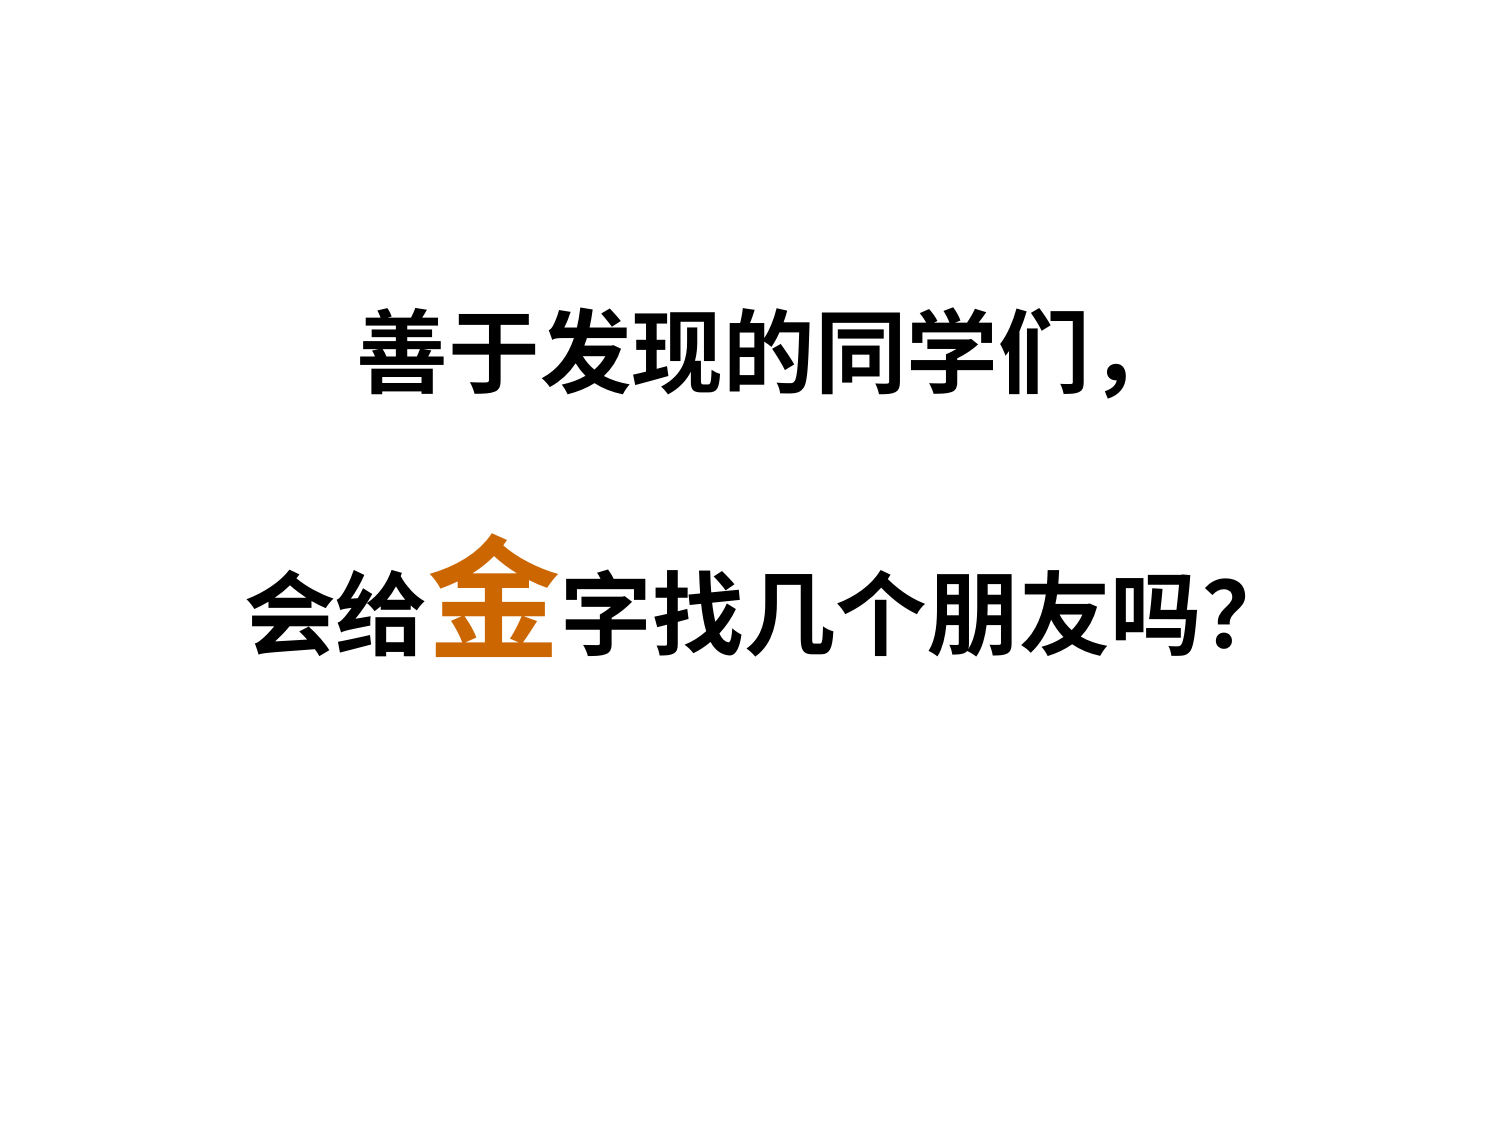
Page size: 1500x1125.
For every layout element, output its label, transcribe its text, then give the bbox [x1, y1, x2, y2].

text_box 善于发现的同学们， 会给金字找几个朋友吗？ [229, 287, 1310, 683]
